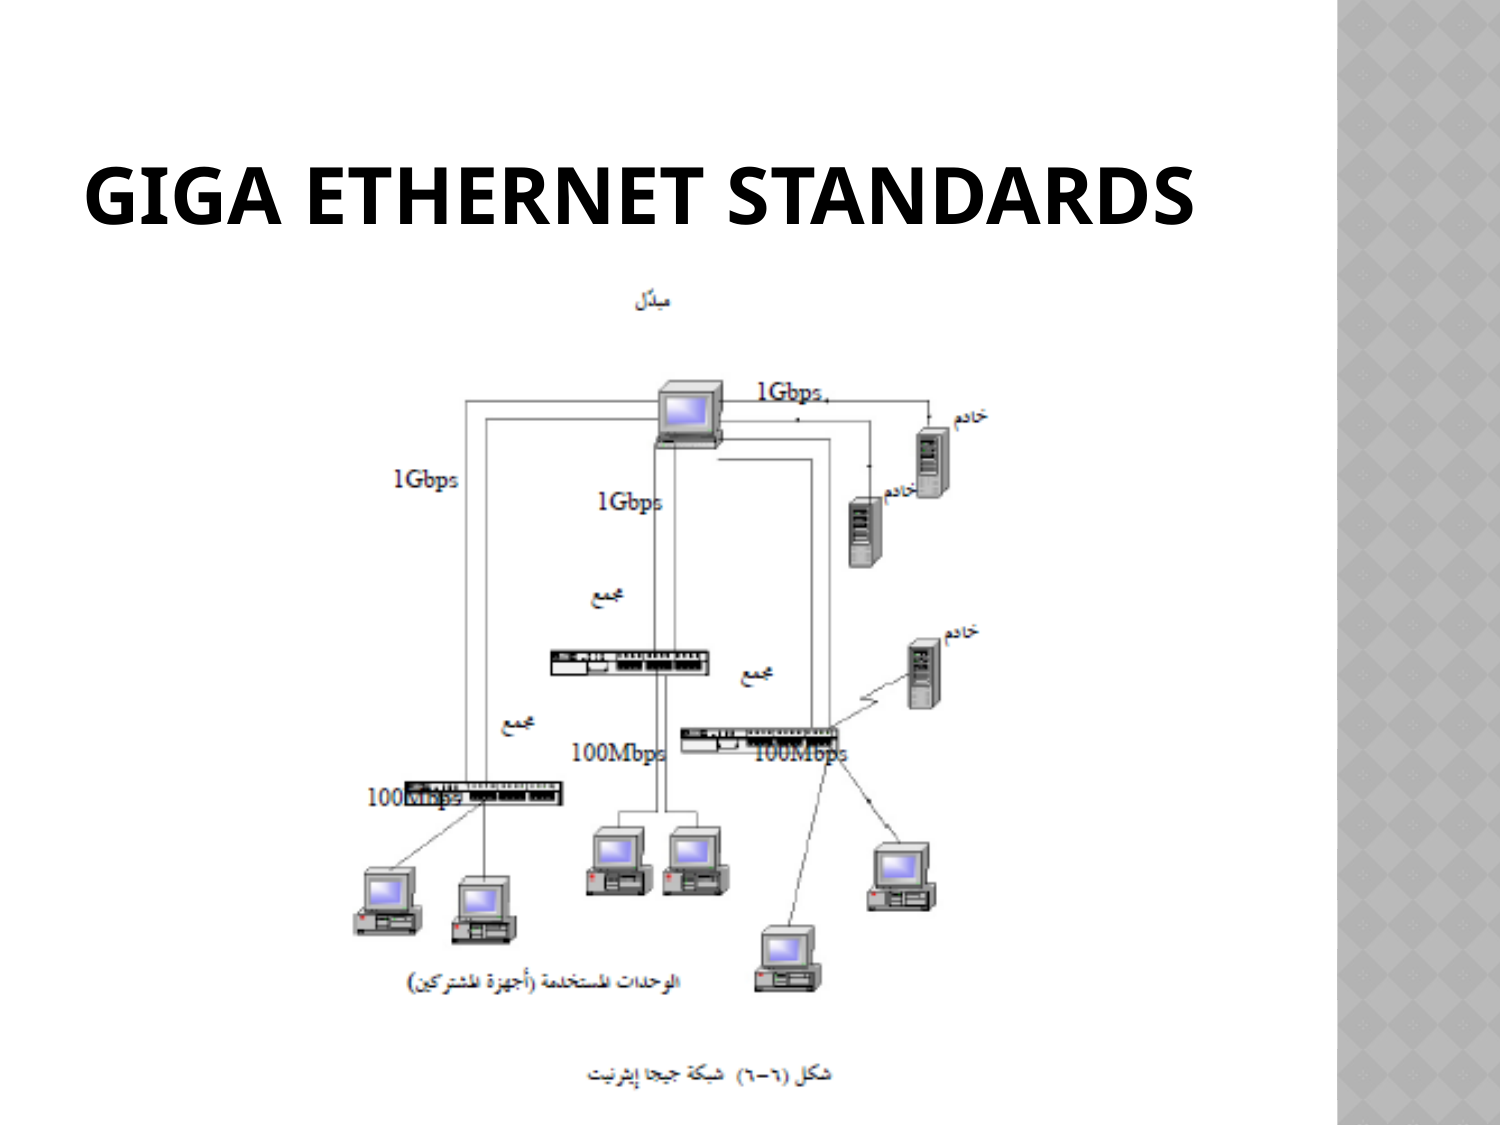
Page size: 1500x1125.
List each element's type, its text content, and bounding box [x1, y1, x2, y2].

title Giga Ethernet standards [75, 52, 1263, 240]
picture [211, 247, 1038, 1110]
